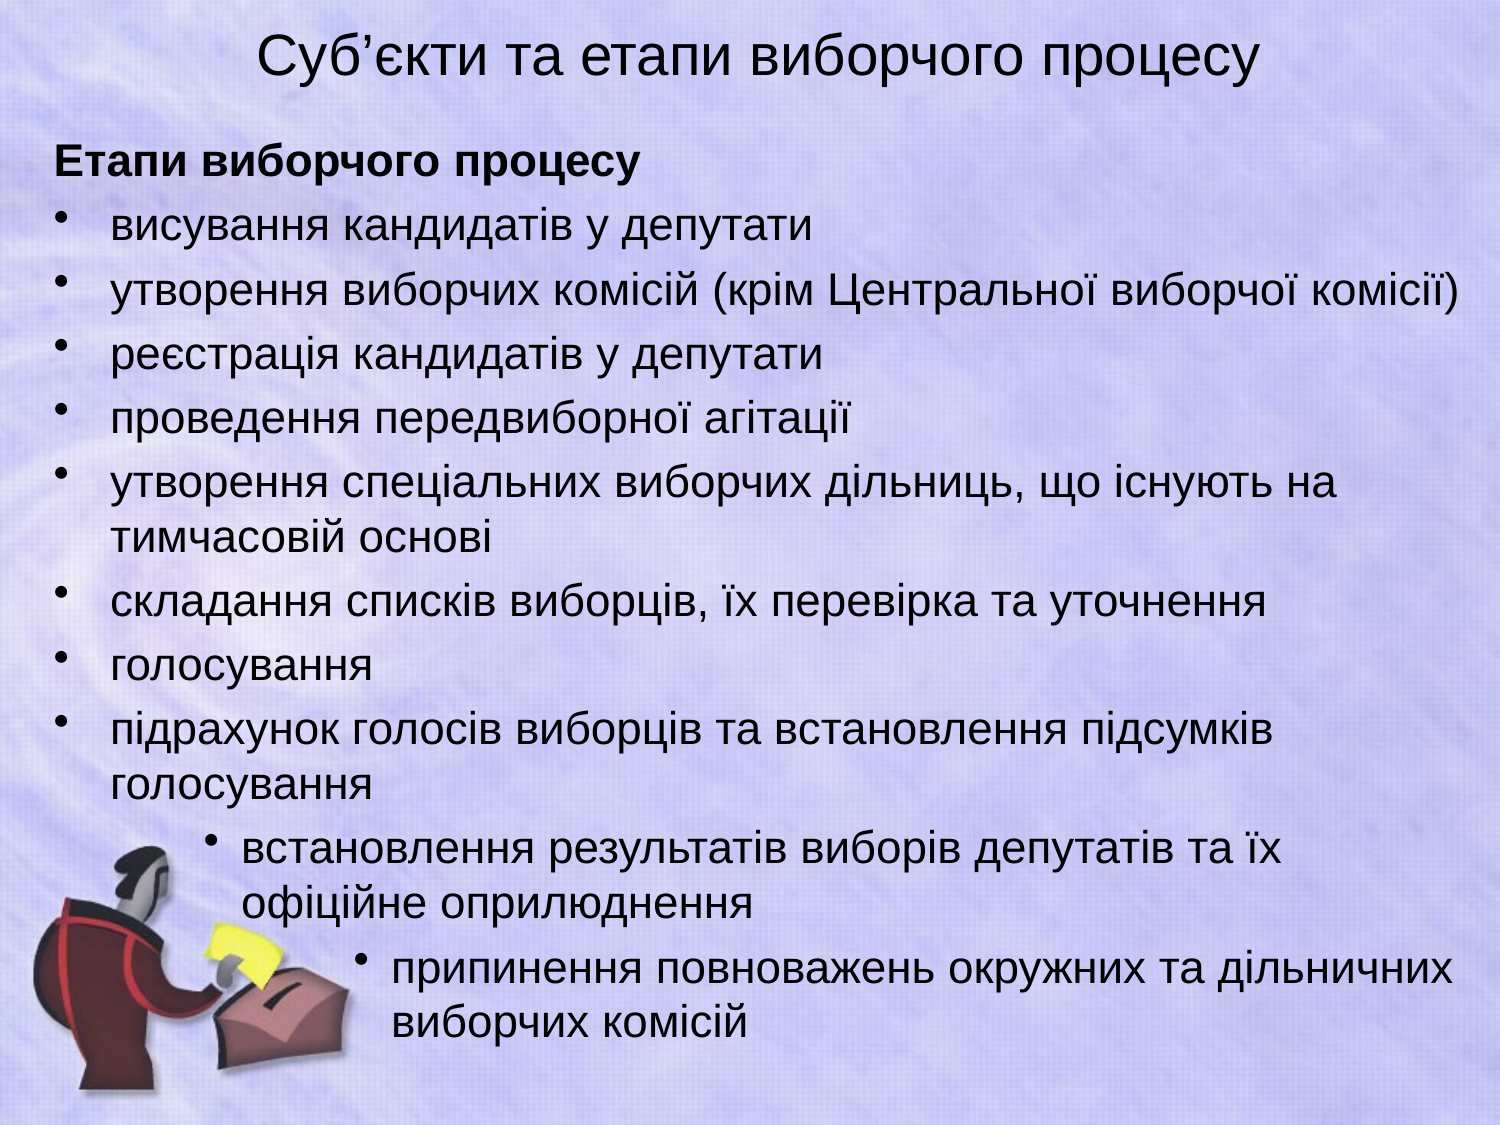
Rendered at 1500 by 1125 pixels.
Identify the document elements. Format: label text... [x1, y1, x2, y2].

list Етапи виборчого процесу висування кандидатів у депутати утворення виборчих комісій (крім Центральної виборчої комісії) реєстрація кандидатів у депутати проведення передвиборної агітації утворення спеціальних виборчих дільниць, що існують на тимчасовій основі складання списків виборців, їх перевірка та уточнення голосування підрахунок голосів виборців та встановлення підсумків голосування встановлення результатів виборів депутатів та їх офіційне оприлюднення припинення повноважень окружних та дільничних виборчих комісій [38, 123, 1480, 942]
title Суб’єкти та етапи виборчого процесу [38, 44, 1480, 123]
picture [0, 0, 1500, 1125]
